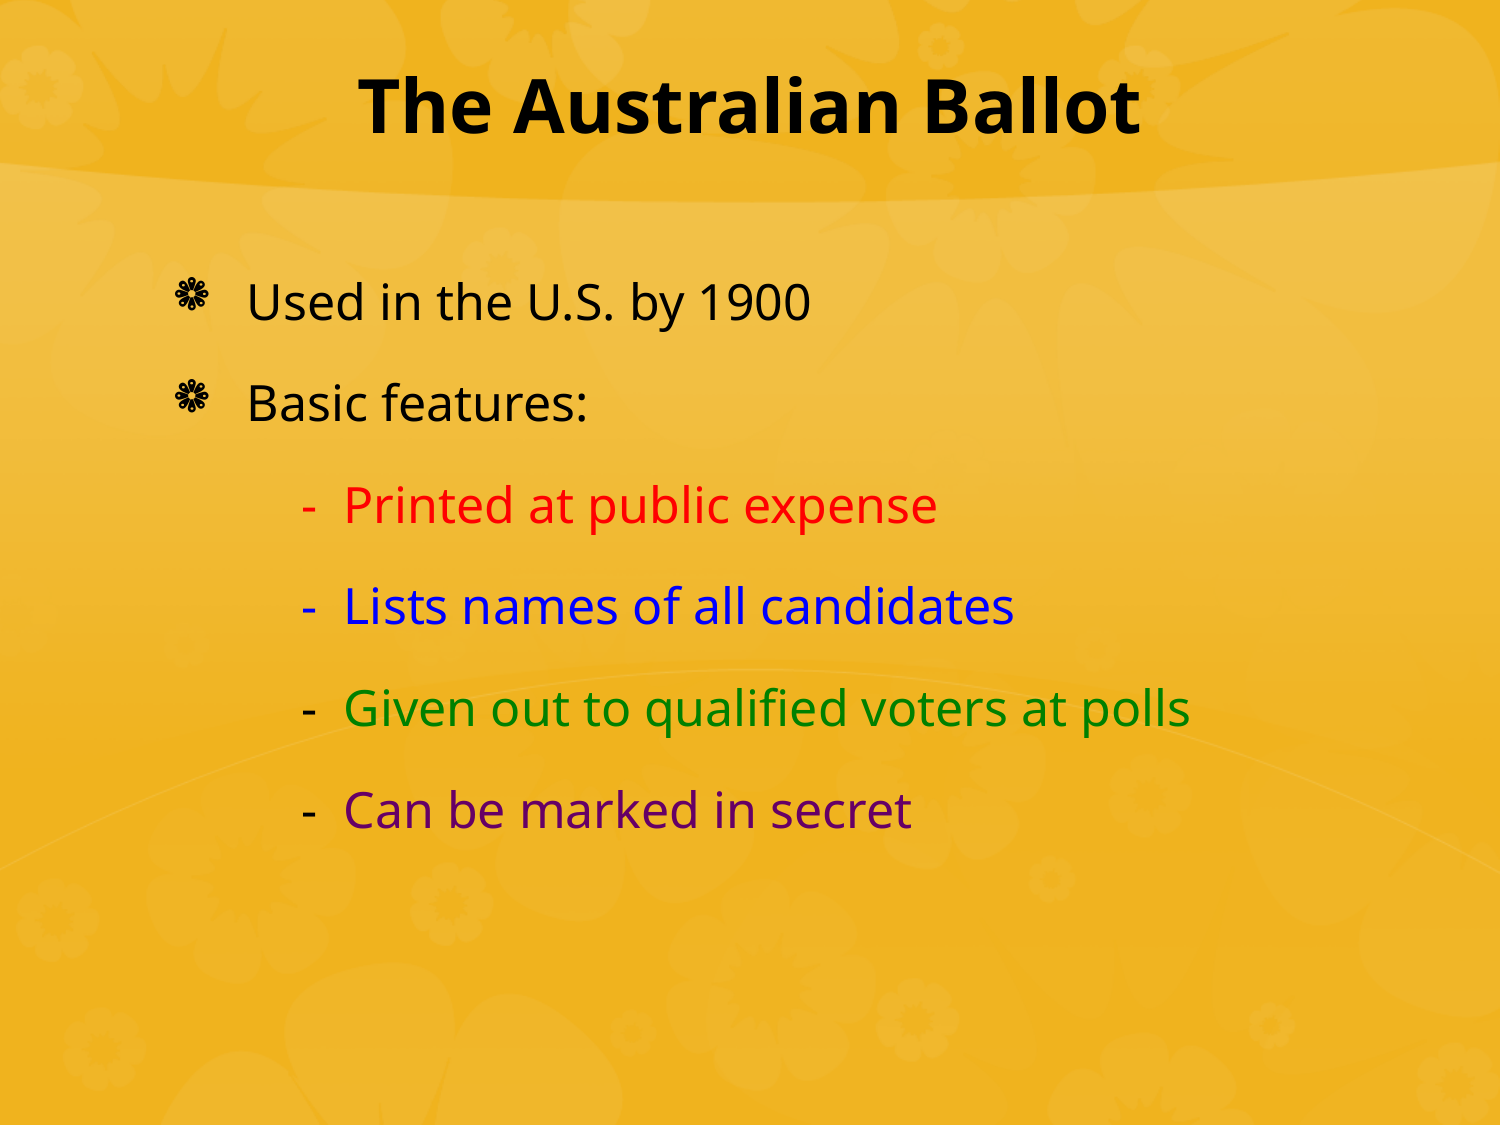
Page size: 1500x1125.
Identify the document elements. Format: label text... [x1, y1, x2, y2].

picture [0, 0, 1500, 1125]
title The Australian Ballot [127, 14, 1372, 203]
list Used in the U.S. by 1900 Basic features: - Printed at public expense - Lists names of all candidates - Given out to qualified voters at polls - Can be marked in secret [156, 262, 1344, 967]
